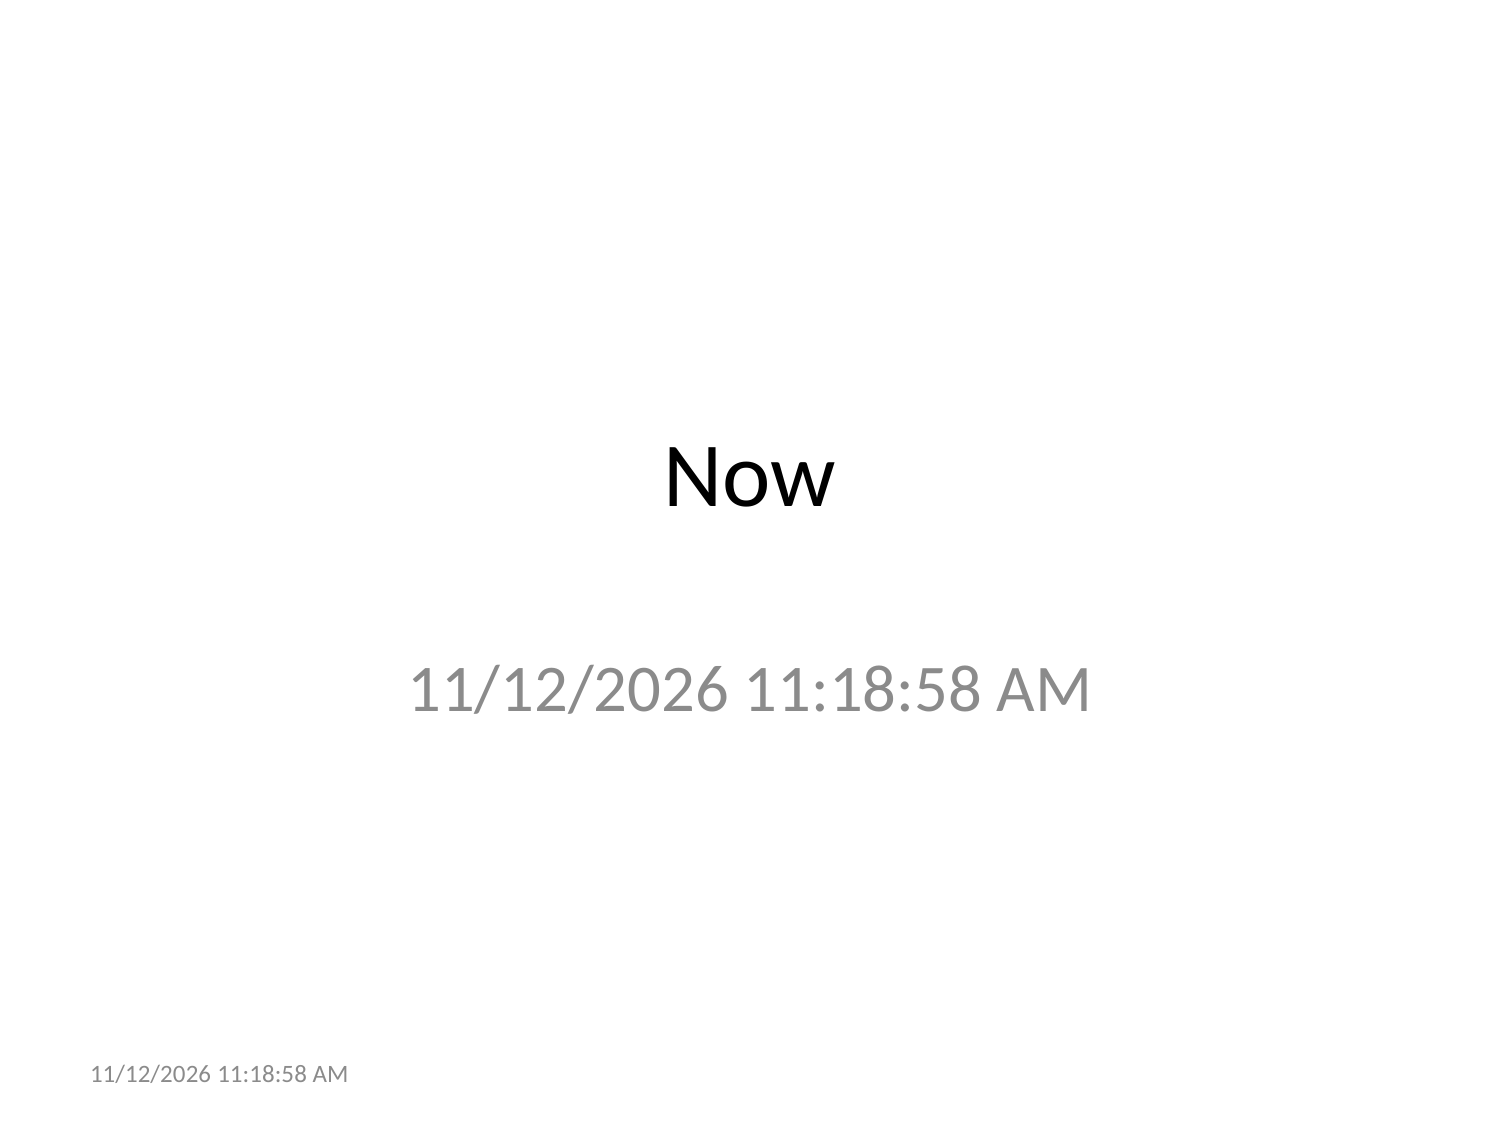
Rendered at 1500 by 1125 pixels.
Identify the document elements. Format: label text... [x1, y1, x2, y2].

title Now [112, 349, 1388, 591]
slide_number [75, 1042, 425, 1103]
subtitle 2011-12-19 10:20:04 AM [225, 637, 1275, 925]
